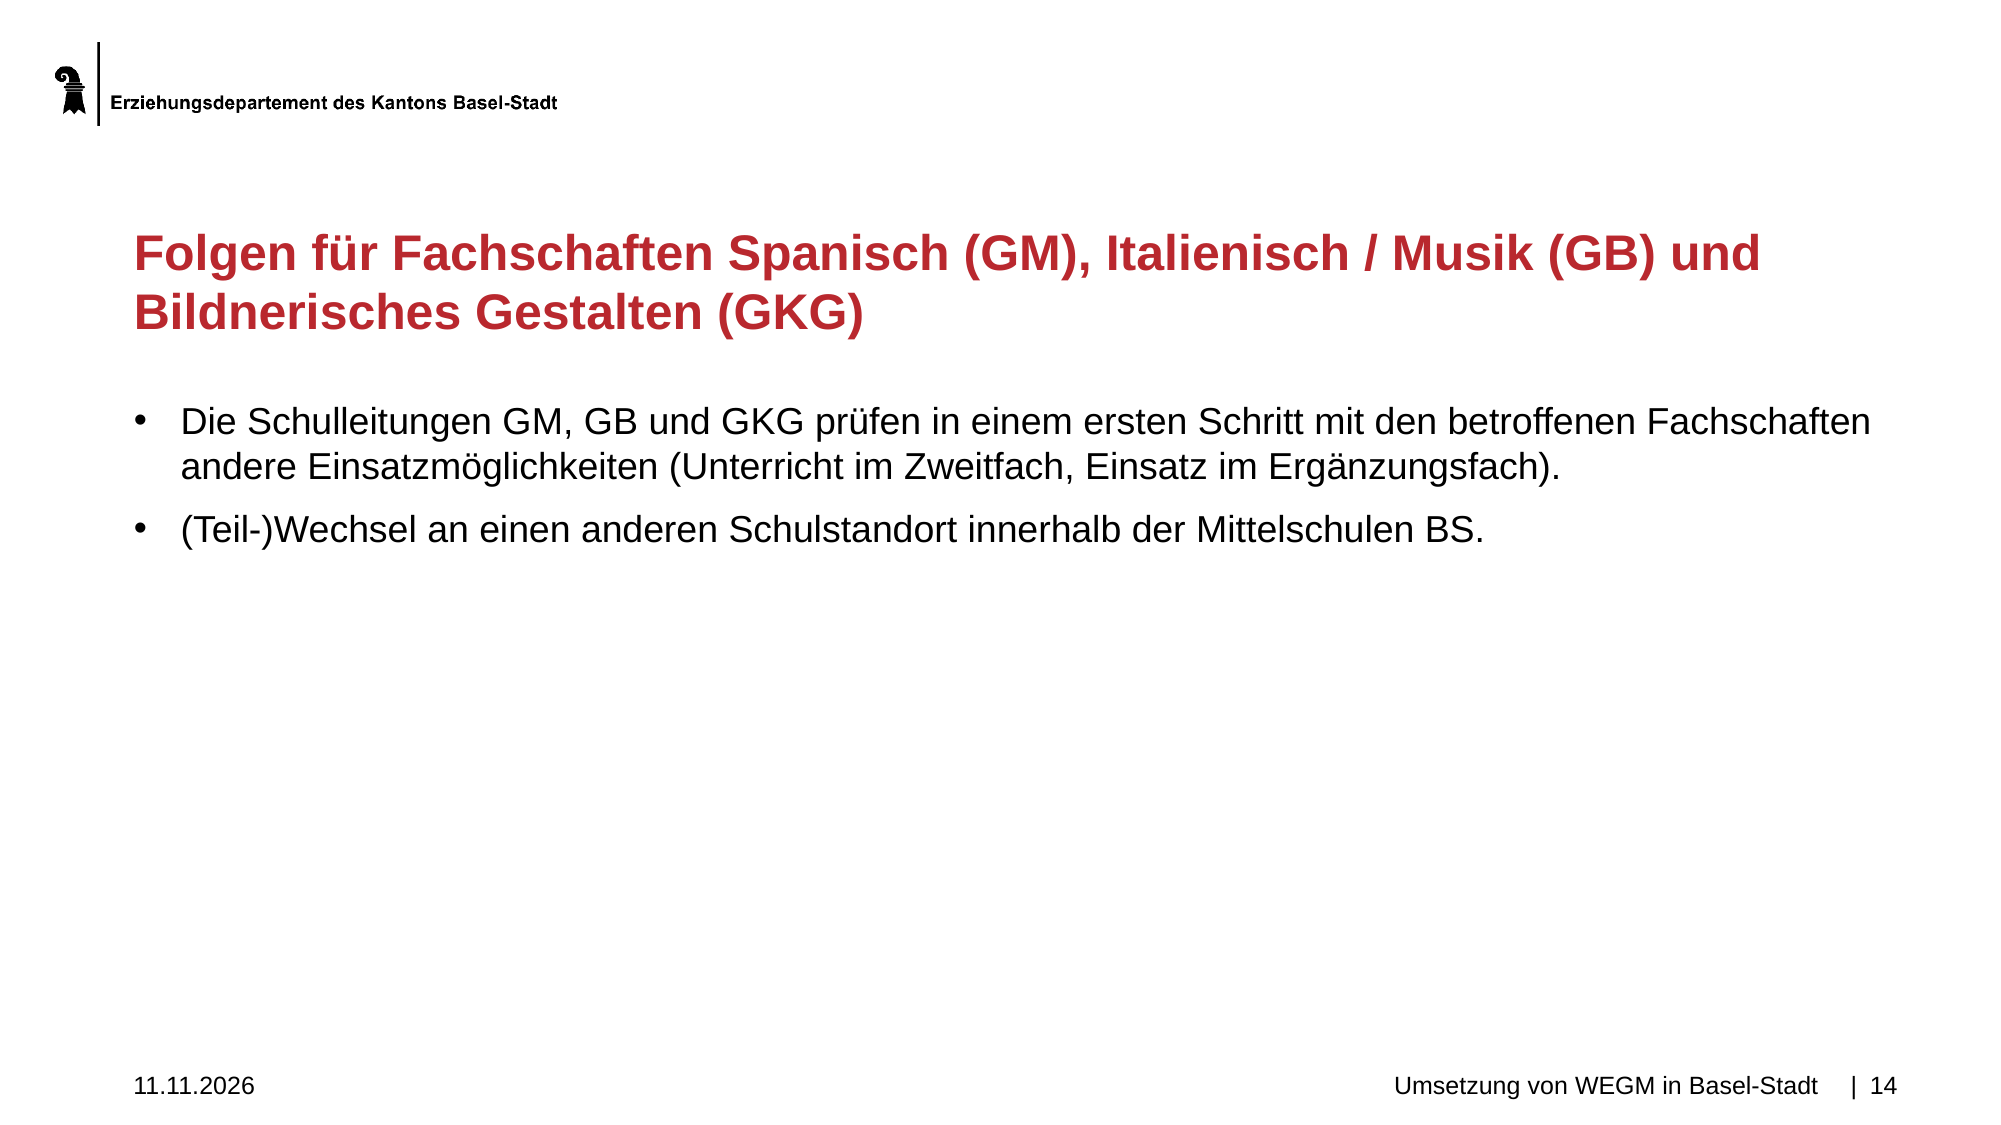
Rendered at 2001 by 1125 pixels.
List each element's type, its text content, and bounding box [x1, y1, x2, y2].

list Die Schulleitungen GM, GB und GKG prüfen in einem ersten Schritt mit den betroffenen Fachschaften andere Einsatzmöglichkeiten (Unterricht im Zweitfach, Einsatz im Ergänzungsfach). (Teil-)Wechsel an einen anderen Schulstandort innerhalb der Mittelschulen BS. [133, 396, 1914, 1018]
footer Umsetzung von WEGM in Basel-Stadt [598, 1064, 1820, 1125]
title Folgen für Fachschaften Spanisch (GM), Italienisch / Musik (GB) und Bildnerisches Gestalten (GKG) [133, 219, 1914, 362]
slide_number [133, 1064, 567, 1125]
picture [54, 42, 557, 126]
slide_number | 14 [1850, 1064, 2000, 1125]
